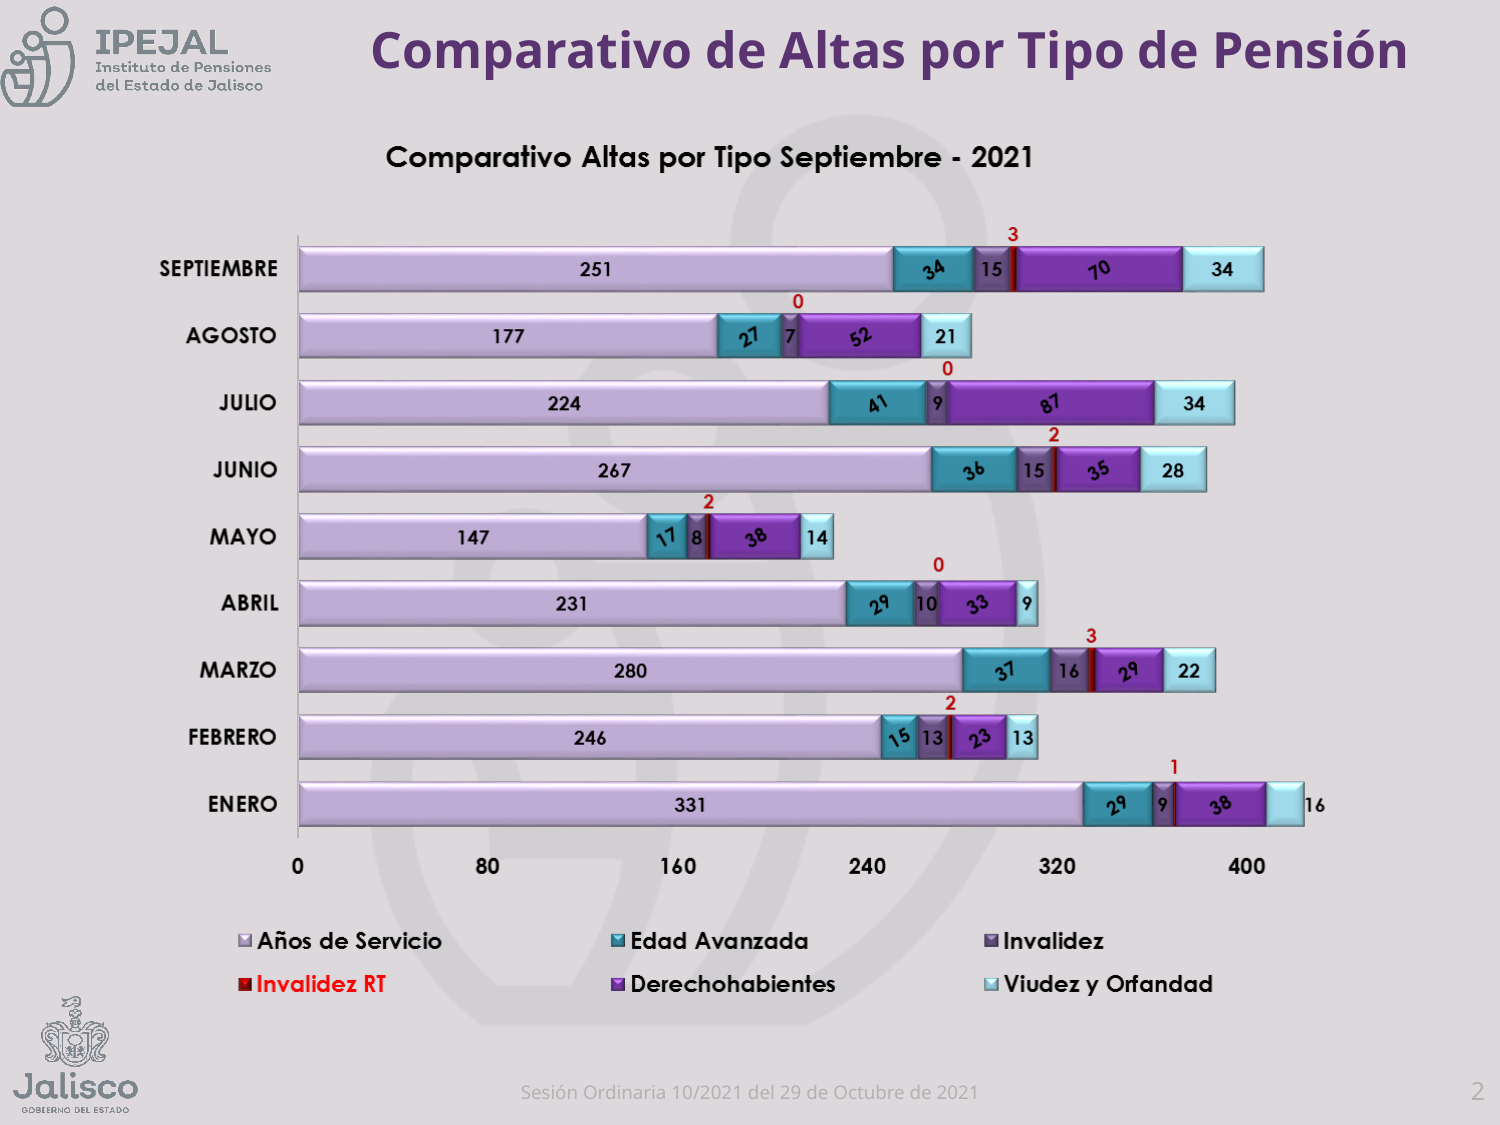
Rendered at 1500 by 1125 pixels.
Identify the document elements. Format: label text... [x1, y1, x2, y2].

title Comparativo de Altas por Tipo de Pensión [280, 7, 1500, 91]
picture [0, 6, 271, 107]
footer Sesión Ordinaria 10/2021 del 29 de Octubre de 2021 [471, 1062, 1029, 1122]
picture [0, 113, 1419, 1125]
slide_number 2 [1149, 1062, 1500, 1122]
